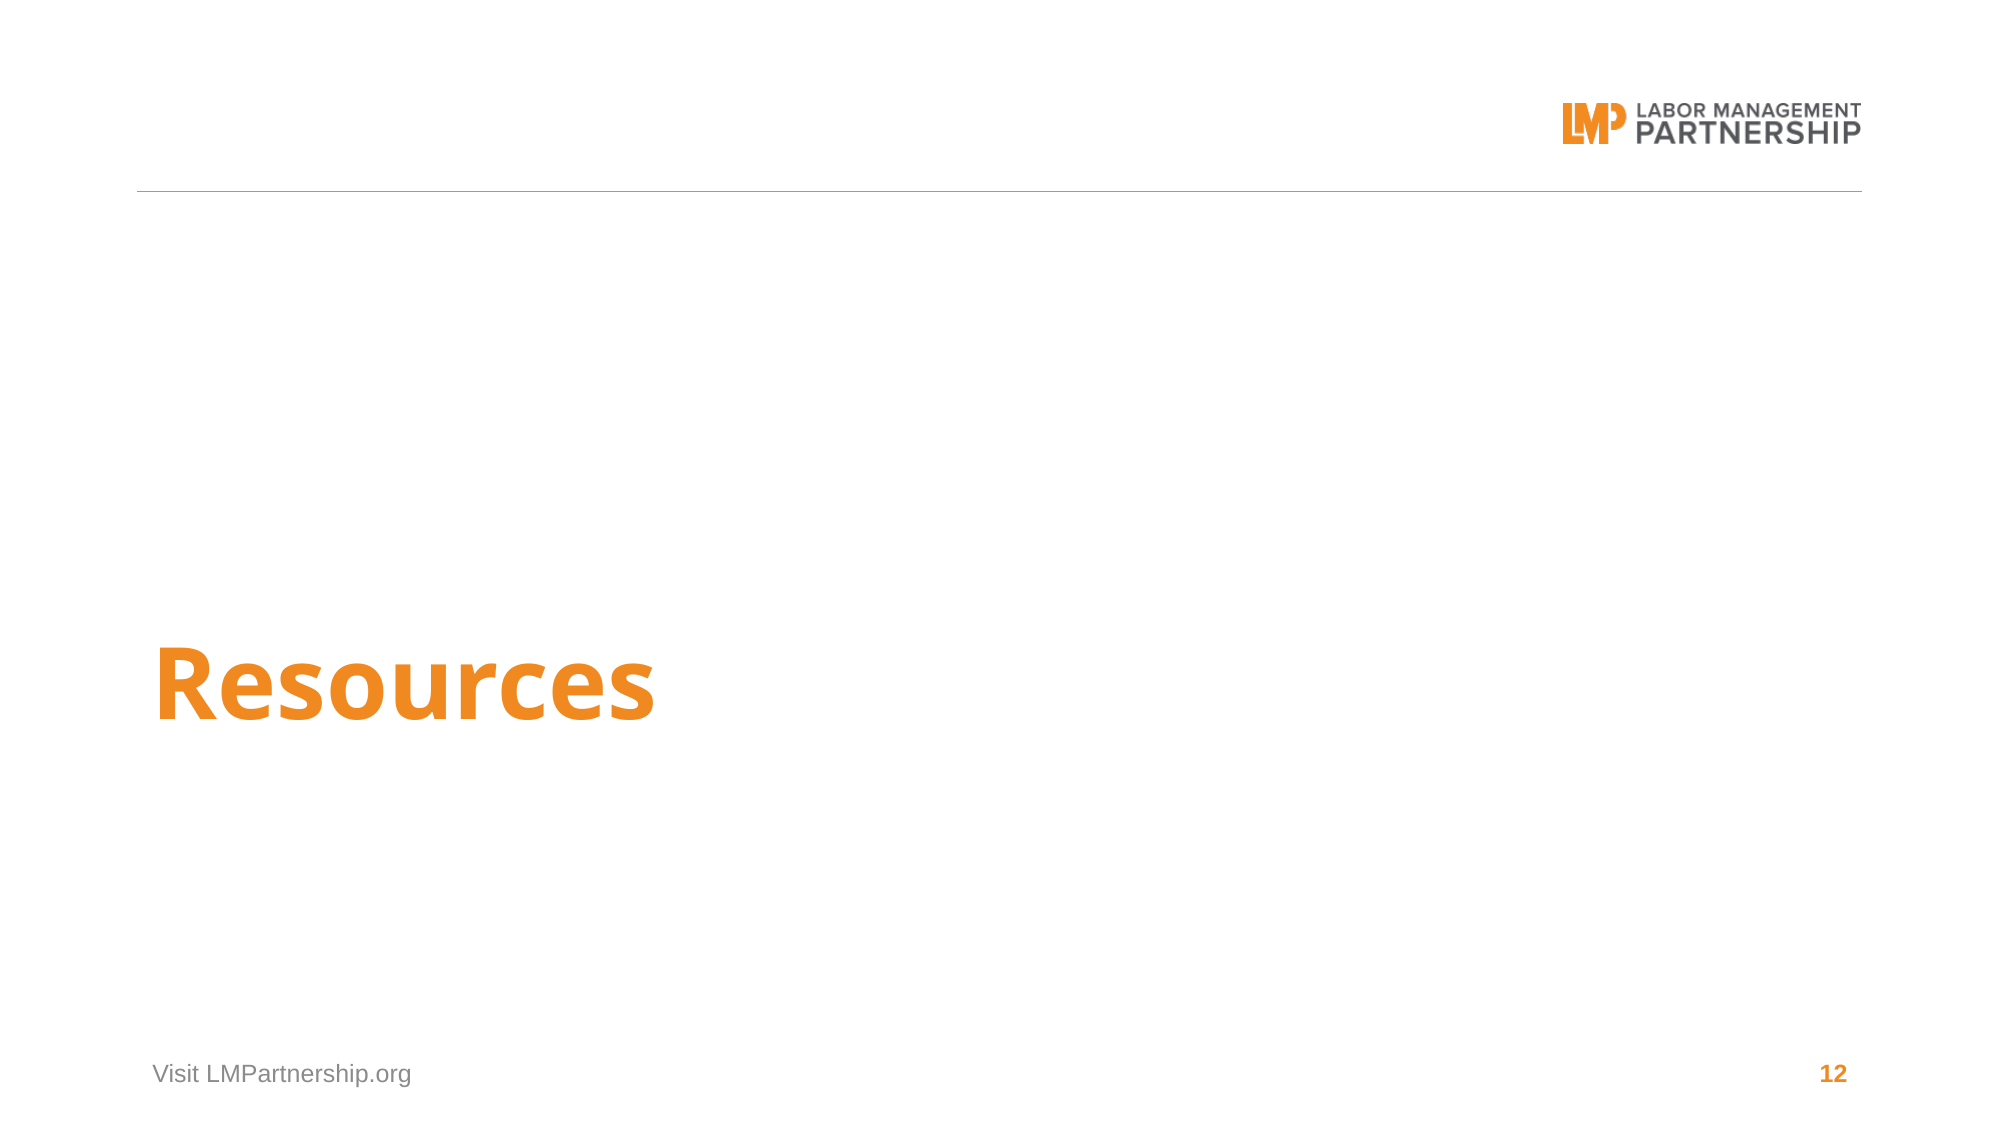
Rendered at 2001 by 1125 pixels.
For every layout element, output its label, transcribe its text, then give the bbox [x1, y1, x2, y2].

picture [1562, 103, 1863, 144]
title Resources [136, 280, 1862, 749]
slide_number 12 [1412, 1042, 1863, 1103]
footer Visit LMPartnership.org [137, 1042, 813, 1103]
